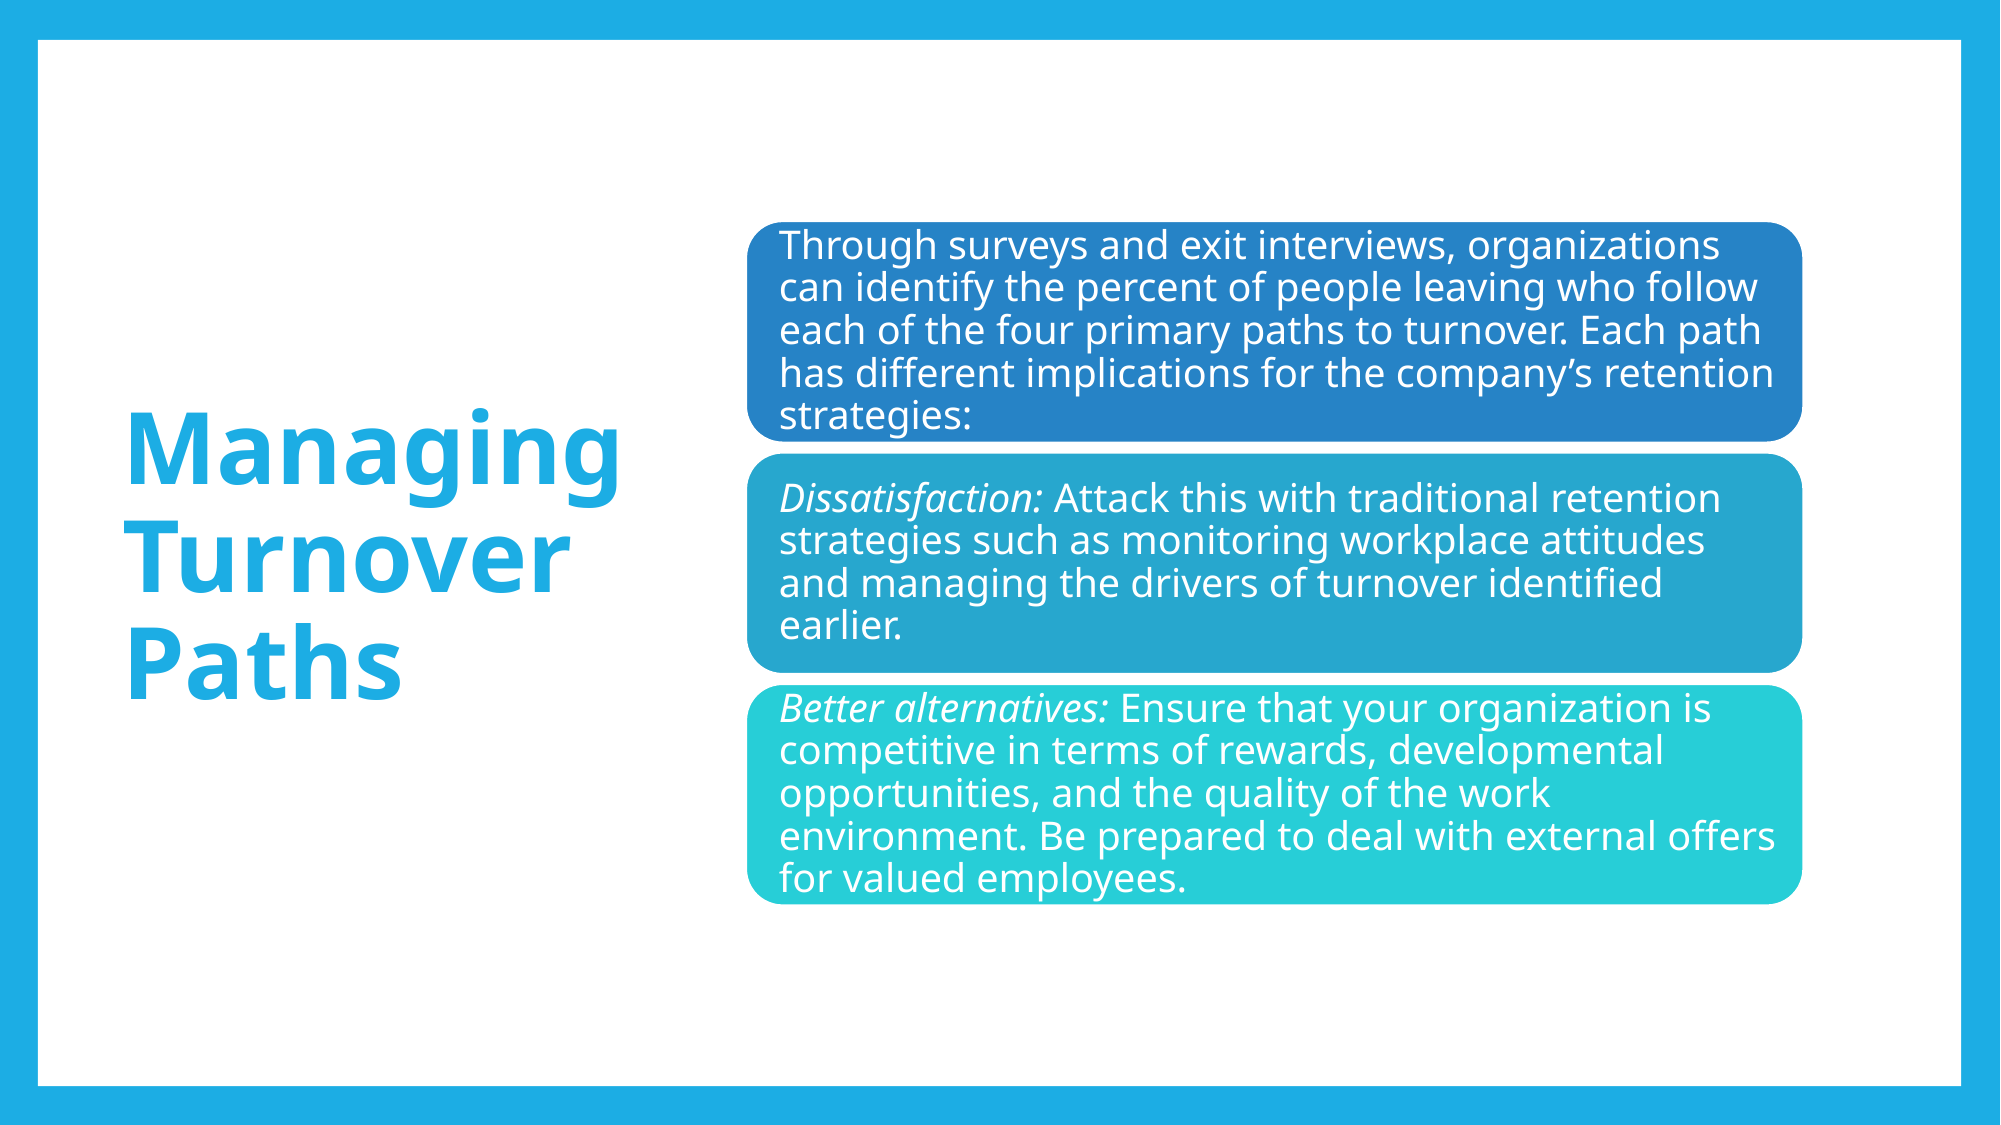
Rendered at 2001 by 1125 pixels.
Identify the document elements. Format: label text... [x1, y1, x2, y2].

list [745, 196, 1805, 931]
title Managing Turnover Paths [107, 99, 659, 1020]
